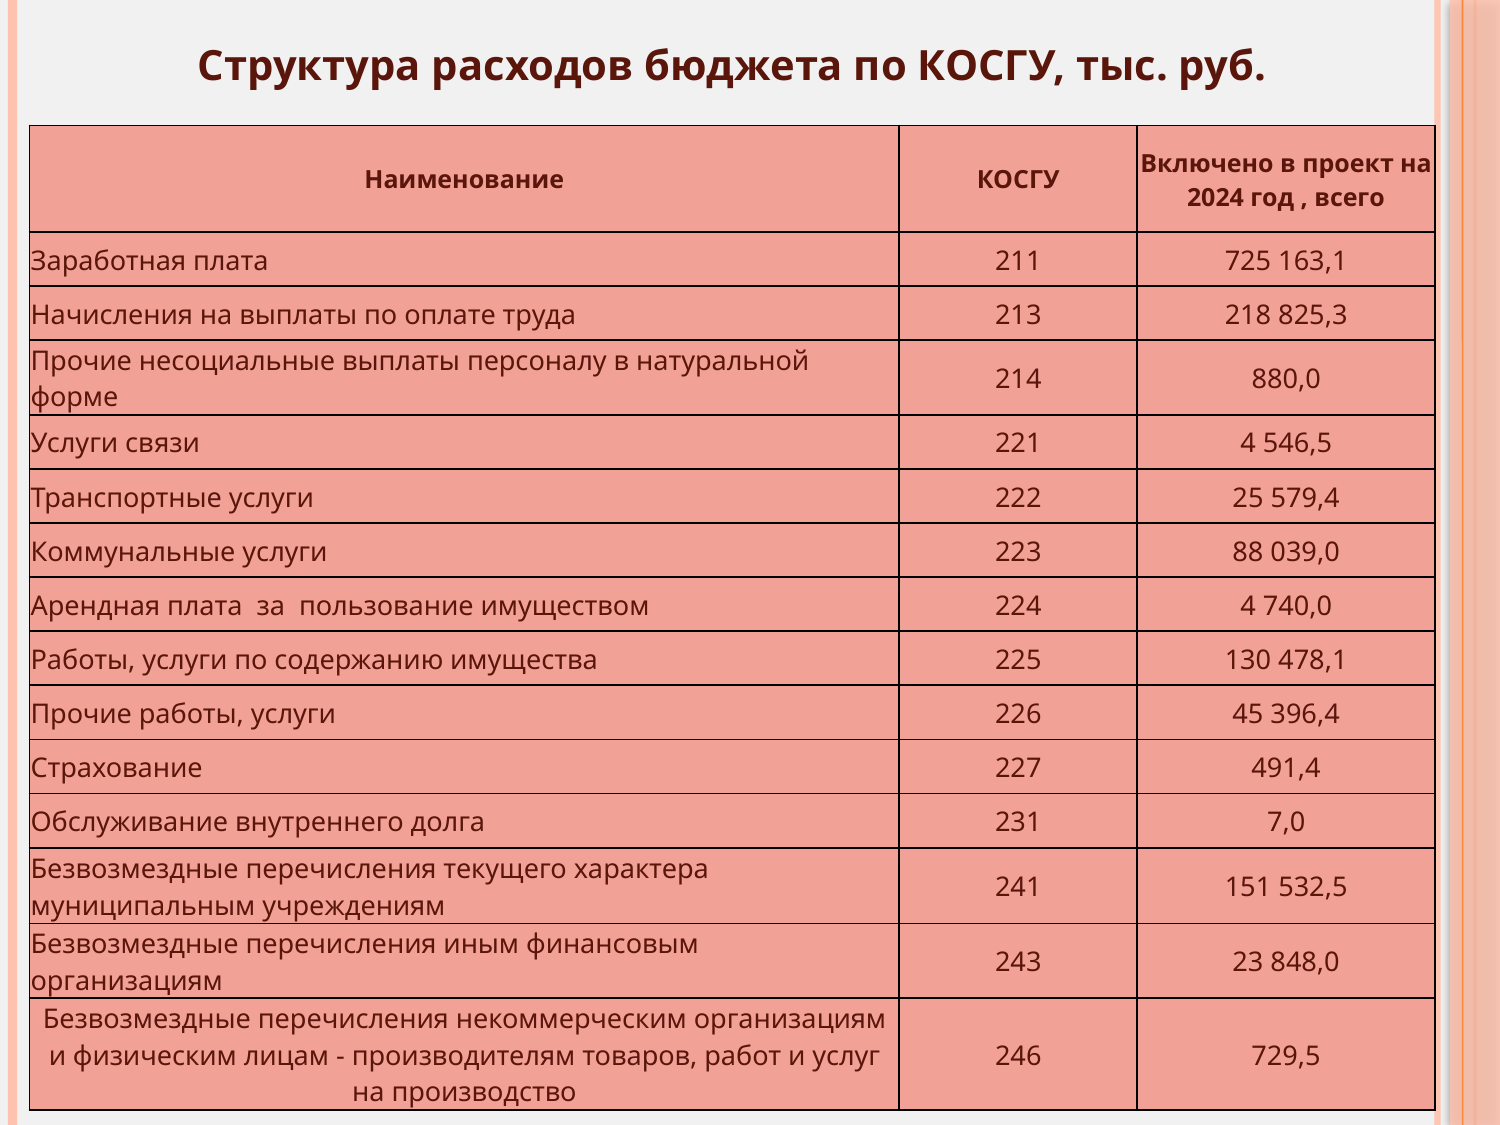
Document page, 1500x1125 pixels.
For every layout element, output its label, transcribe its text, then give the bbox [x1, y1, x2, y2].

table_cell 231 [900, 794, 1136, 847]
table_cell 45 396,4 [1138, 686, 1434, 739]
table_cell Безвозмездные перечисления текущего характера муниципальным учреждениям [30, 849, 898, 923]
table_cell 4 546,5 [1138, 416, 1434, 468]
table_cell Работы, услуги по содержанию имущества [30, 632, 898, 684]
table_cell 880,0 [1138, 341, 1434, 414]
table_cell Транспортные услуги [30, 470, 898, 522]
table_cell 25 579,4 [1138, 470, 1434, 522]
table_cell 130 478,1 [1138, 632, 1434, 684]
table_header Включено в проект на 2024 год , всего [1138, 126, 1434, 231]
table_cell Прочие несоциальные выплаты персоналу в натуральной форме [30, 341, 898, 414]
table_cell 226 [900, 686, 1136, 739]
table_cell Прочие работы, услуги [30, 686, 898, 739]
table_cell 222 [900, 470, 1136, 522]
table_cell 491,4 [1138, 740, 1434, 793]
table_cell 4 740,0 [1138, 578, 1434, 630]
table_cell 243 [900, 924, 1136, 997]
table_cell 223 [900, 524, 1136, 576]
table_header Наименование [30, 126, 898, 231]
table_cell 7,0 [1138, 794, 1434, 847]
table_cell 211 [900, 233, 1136, 285]
table_cell 246 [900, 999, 1136, 1109]
table_cell 729,5 [1138, 999, 1434, 1109]
table_cell Страхование [30, 740, 898, 793]
table_cell 225 [900, 632, 1136, 684]
table_cell Коммунальные услуги [30, 524, 898, 576]
list Структура расходов бюджета по КОСГУ, тыс. руб. [29, 30, 1436, 114]
table_cell 218 825,3 [1138, 287, 1434, 339]
table_cell Арендная плата за пользование имуществом [30, 578, 898, 630]
table_cell 88 039,0 [1138, 524, 1434, 576]
table_cell 213 [900, 287, 1136, 339]
table_cell Заработная плата [30, 233, 898, 285]
table_cell 23 848,0 [1138, 924, 1434, 997]
table_cell 241 [900, 849, 1136, 923]
table_cell Безвозмездные перечисления некоммерческим организациям и физическим лицам - производителям товаров, работ и услуг на производство [30, 999, 898, 1109]
table_cell Безвозмездные перечисления иным финансовым организациям [30, 924, 898, 997]
table_cell Обслуживание внутреннего долга [30, 794, 898, 847]
table_cell 725 163,1 [1138, 233, 1434, 285]
table_cell Начисления на выплаты по оплате труда [30, 287, 898, 339]
table_cell 151 532,5 [1138, 849, 1434, 923]
table_cell 214 [900, 341, 1136, 414]
table_header КОСГУ [900, 126, 1136, 231]
table_cell Услуги связи [30, 416, 898, 468]
table_cell 227 [900, 740, 1136, 793]
table_cell 221 [900, 416, 1136, 468]
table_cell 224 [900, 578, 1136, 630]
